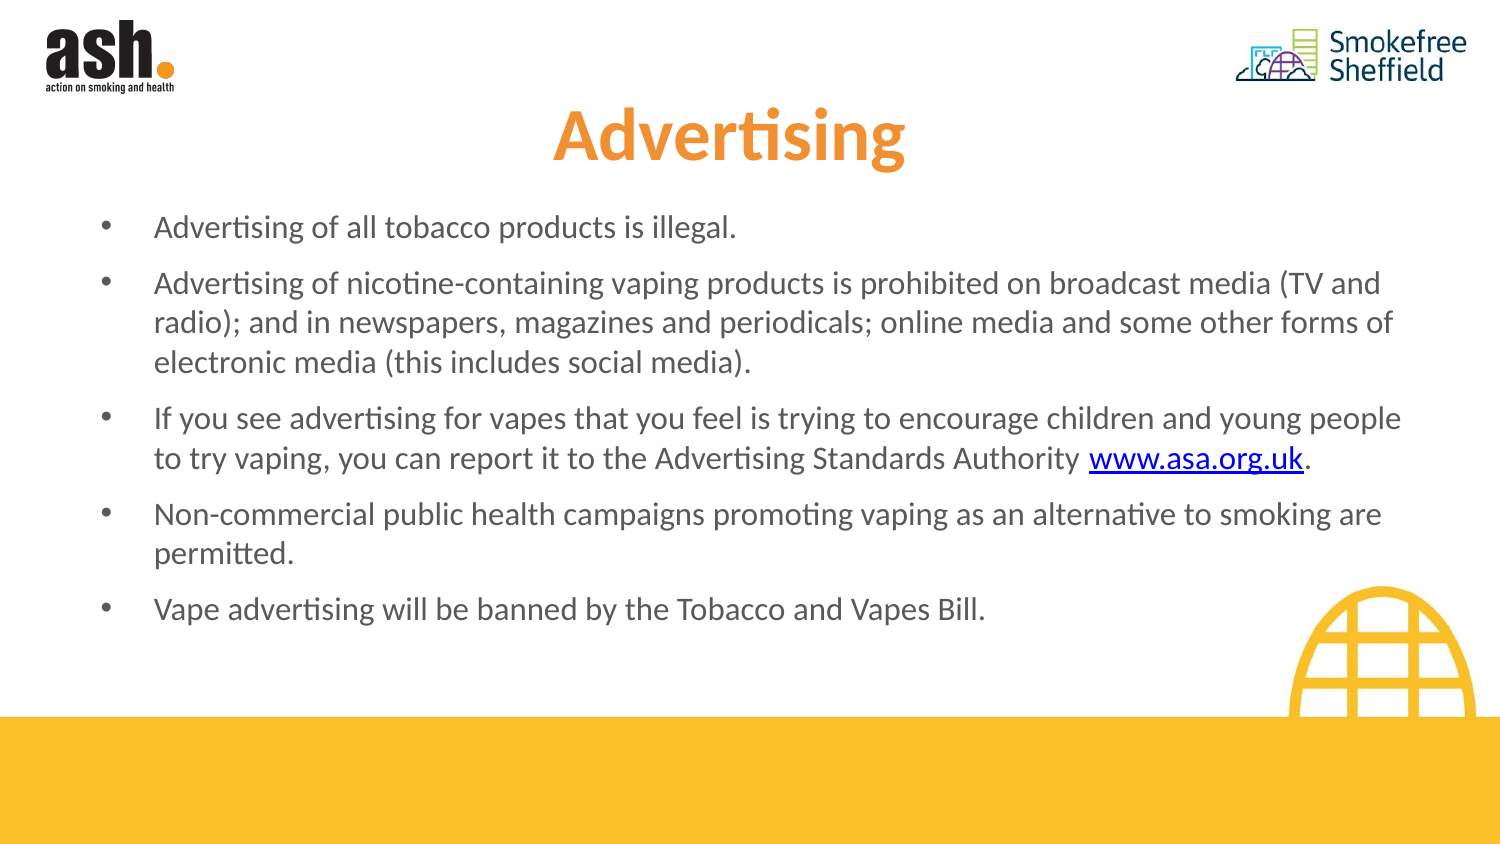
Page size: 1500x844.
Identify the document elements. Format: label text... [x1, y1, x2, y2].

picture [0, 0, 1500, 844]
title Advertising [64, 57, 1415, 198]
list Advertising of all tobacco products is illegal. Advertising of nicotine-containing vaping products is prohibited on broadcast media (TV and radio); and in newspapers, magazines and periodicals; online media and some other forms of electronic media (this includes social media). If you see advertising for vapes that you feel is trying to encourage children and young people to try vaping, you can report it to the Advertising Standards Authority www.asa.org.uk. Non-commercial public health campaigns promoting vaping as an alternative to smoking are permitted. Vape advertising will be banned by the Tobacco and Vapes Bill. [85, 197, 1436, 671]
